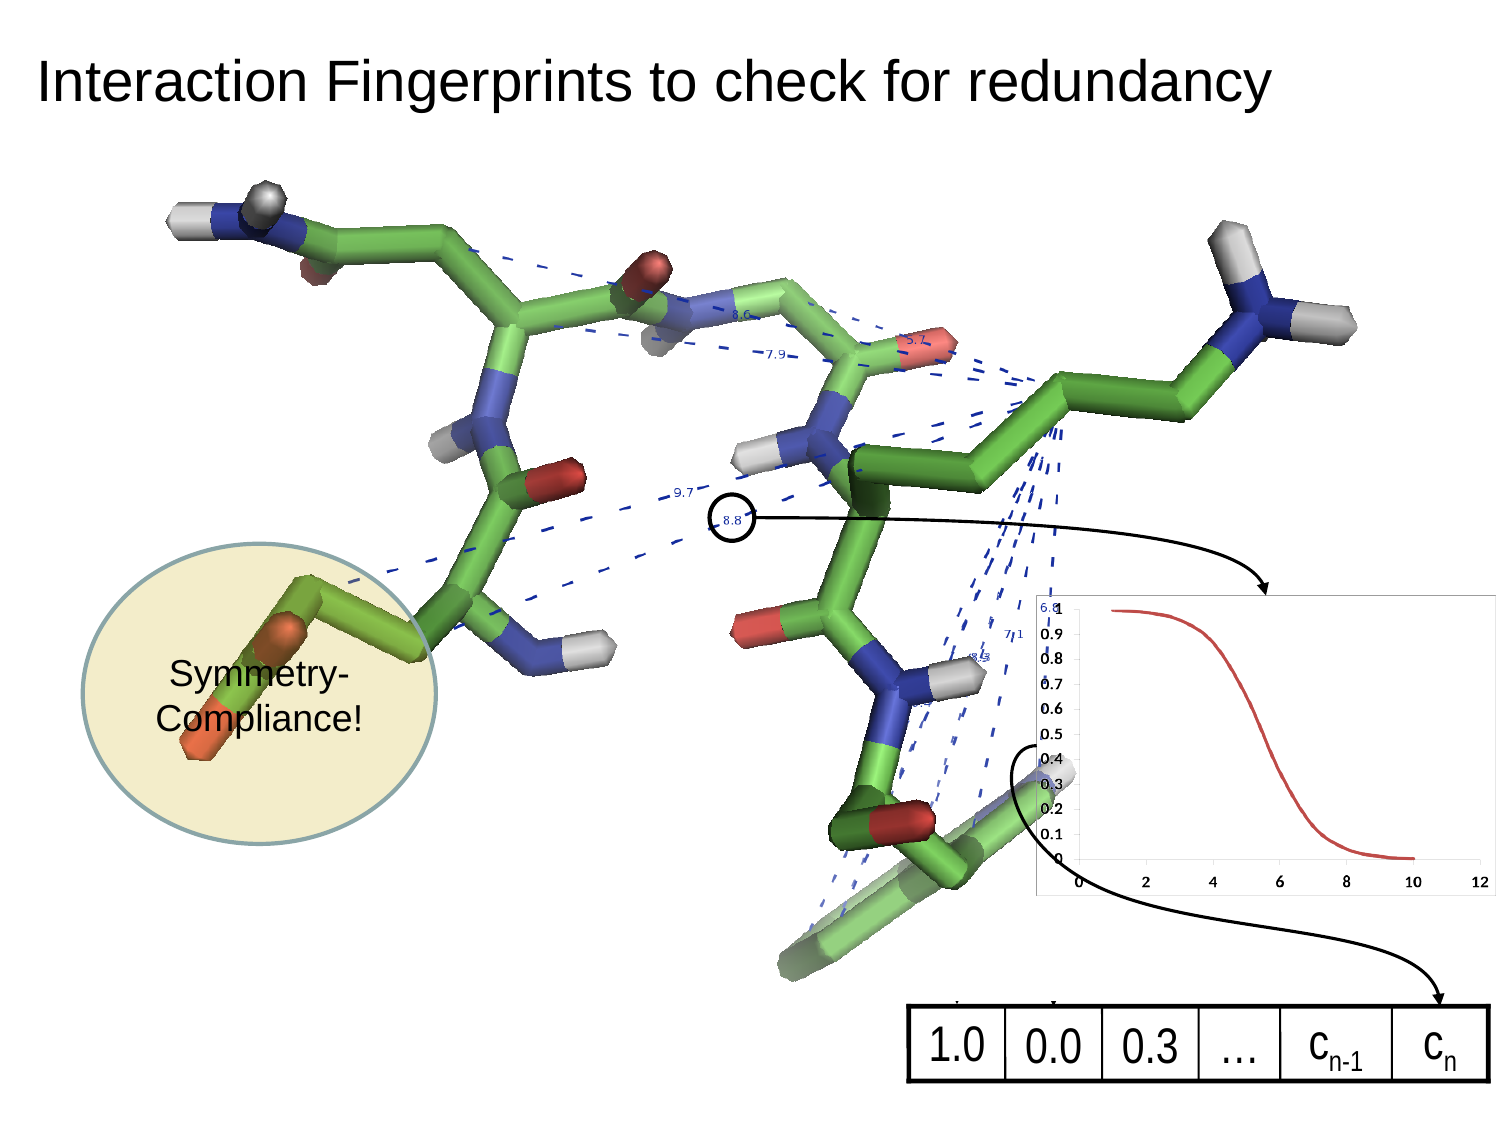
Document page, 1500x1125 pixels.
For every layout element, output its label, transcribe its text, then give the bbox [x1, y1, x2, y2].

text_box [1036, 745, 1441, 1007]
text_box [908, 1009, 1489, 1082]
picture [0, 167, 1500, 1005]
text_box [709, 494, 1267, 596]
title Interaction Fingerprints to check for redundancy [21, 19, 1500, 138]
